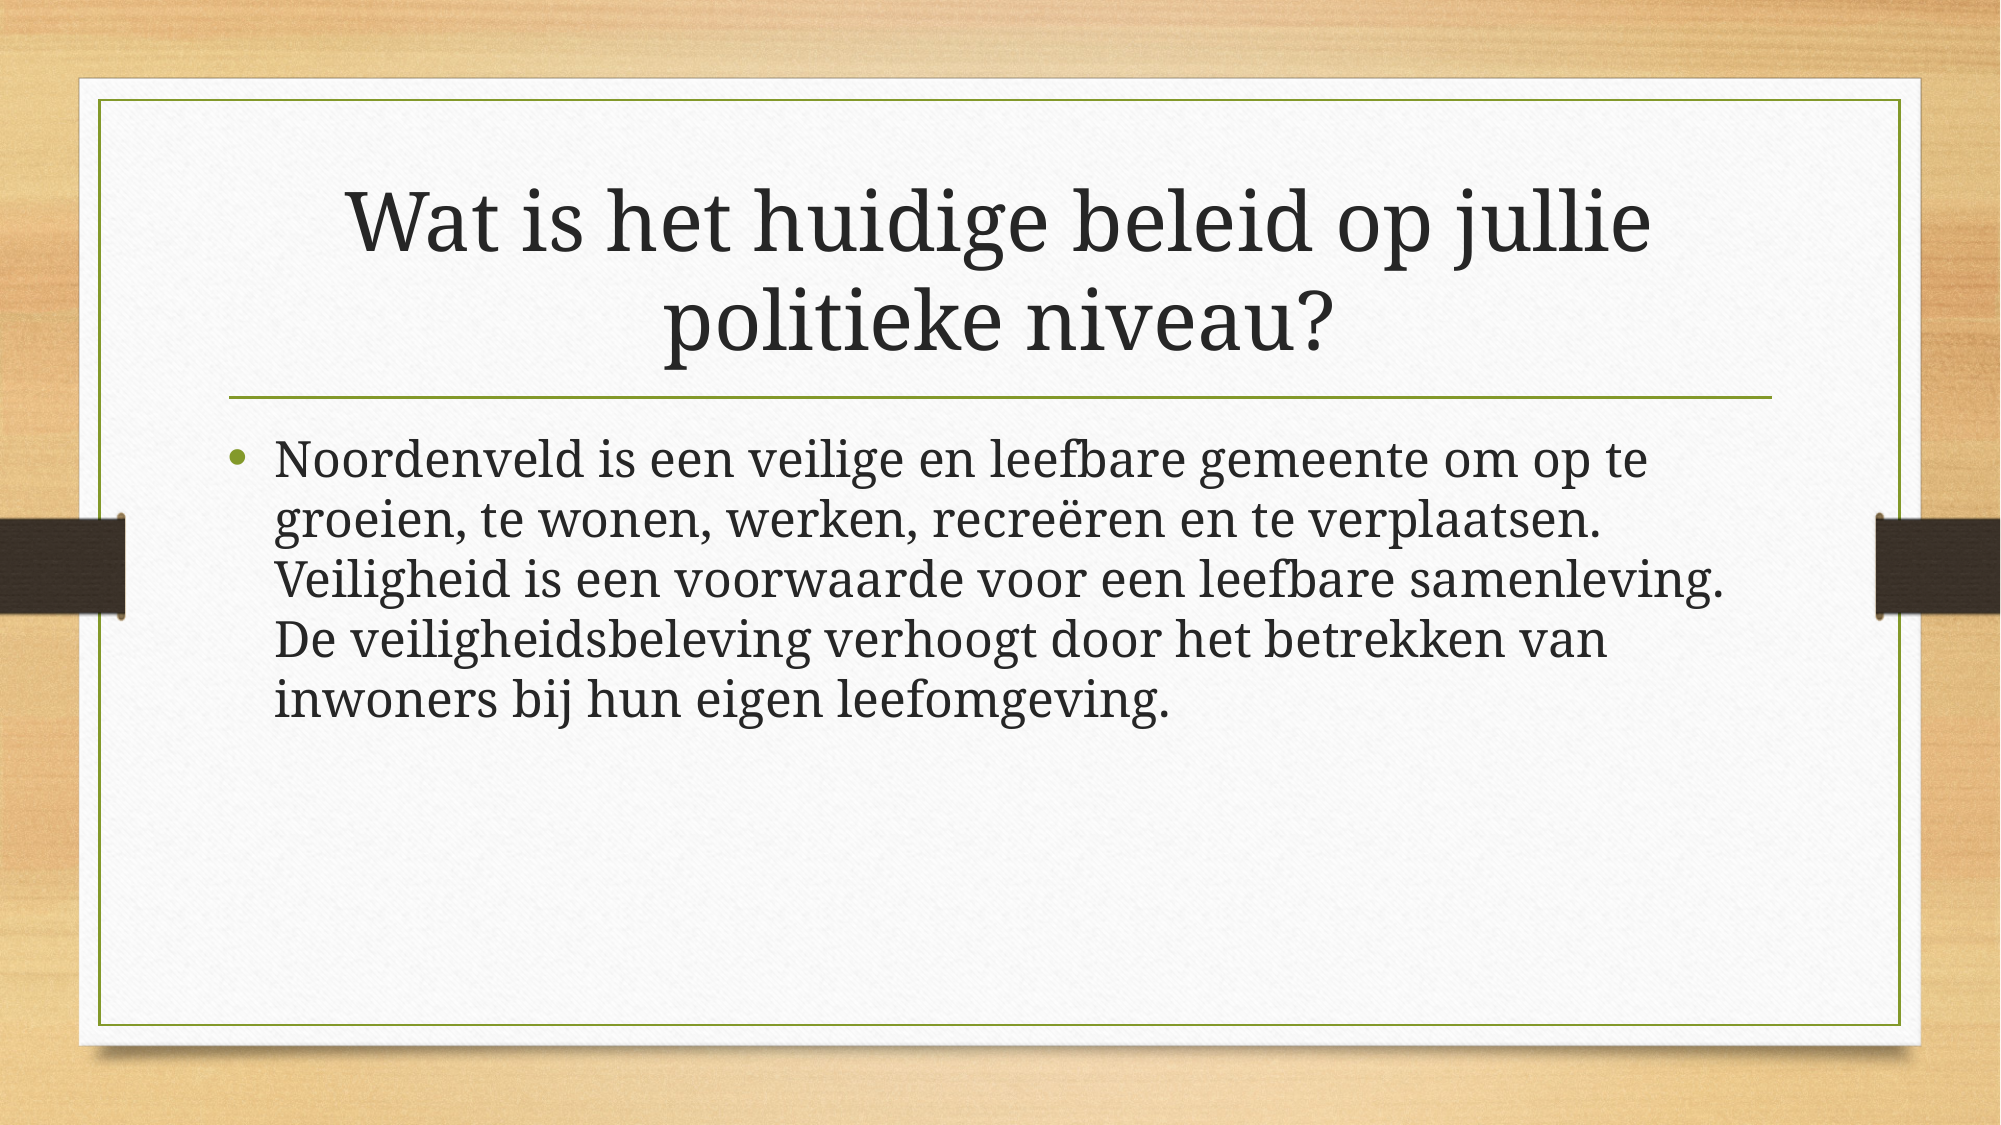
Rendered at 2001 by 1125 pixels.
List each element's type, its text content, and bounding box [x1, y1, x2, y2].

picture [0, 0, 2001, 1125]
list Noordenveld is een veilige en leefbare gemeente om op te groeien, te wonen, werken, recreëren en te verplaatsen. Veiligheid is een voorwaarde voor een leefbare samenleving. De veiligheidsbeleving verhoogt door het betrekken van inwoners bij hun eigen leefomgeving. [212, 419, 1788, 964]
title Wat is het huidige beleid op jullie politieke niveau? [212, 161, 1788, 375]
